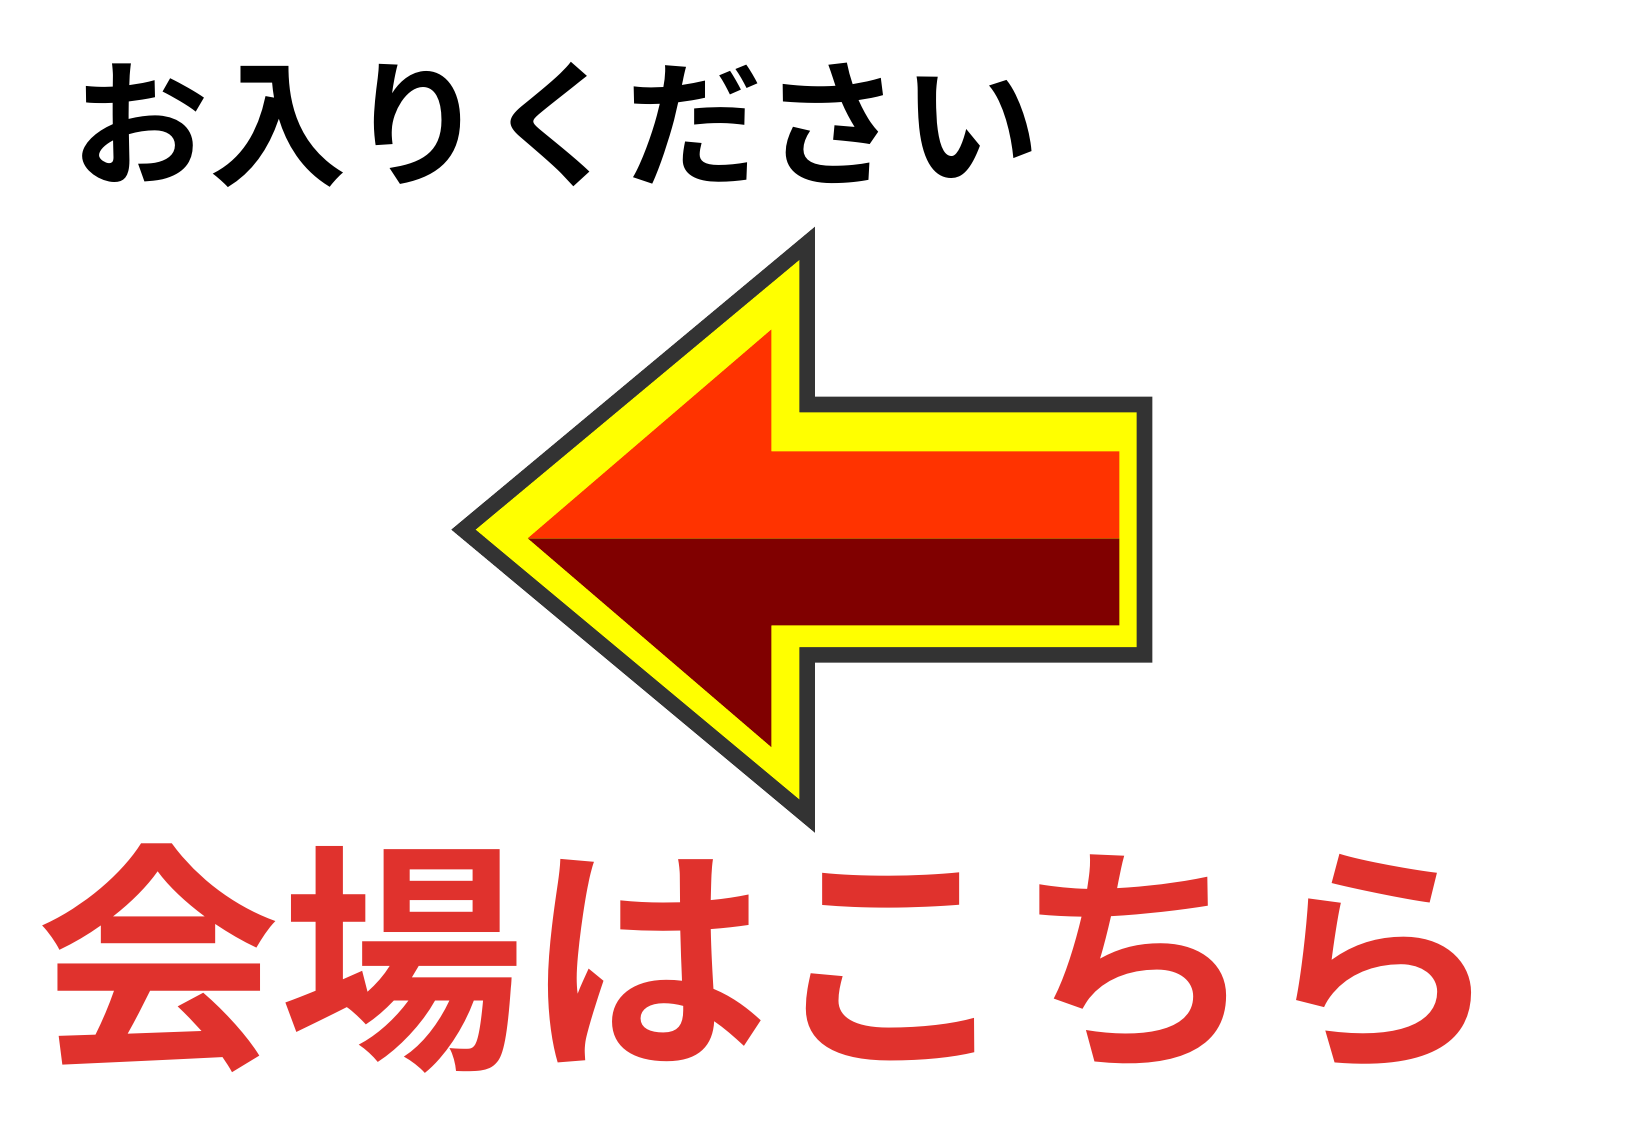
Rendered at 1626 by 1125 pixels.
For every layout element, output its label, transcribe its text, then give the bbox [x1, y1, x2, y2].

text_box お入りください [56, 30, 1581, 211]
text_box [475, 259, 1137, 800]
text_box 会場はこちら [21, 799, 1604, 1107]
